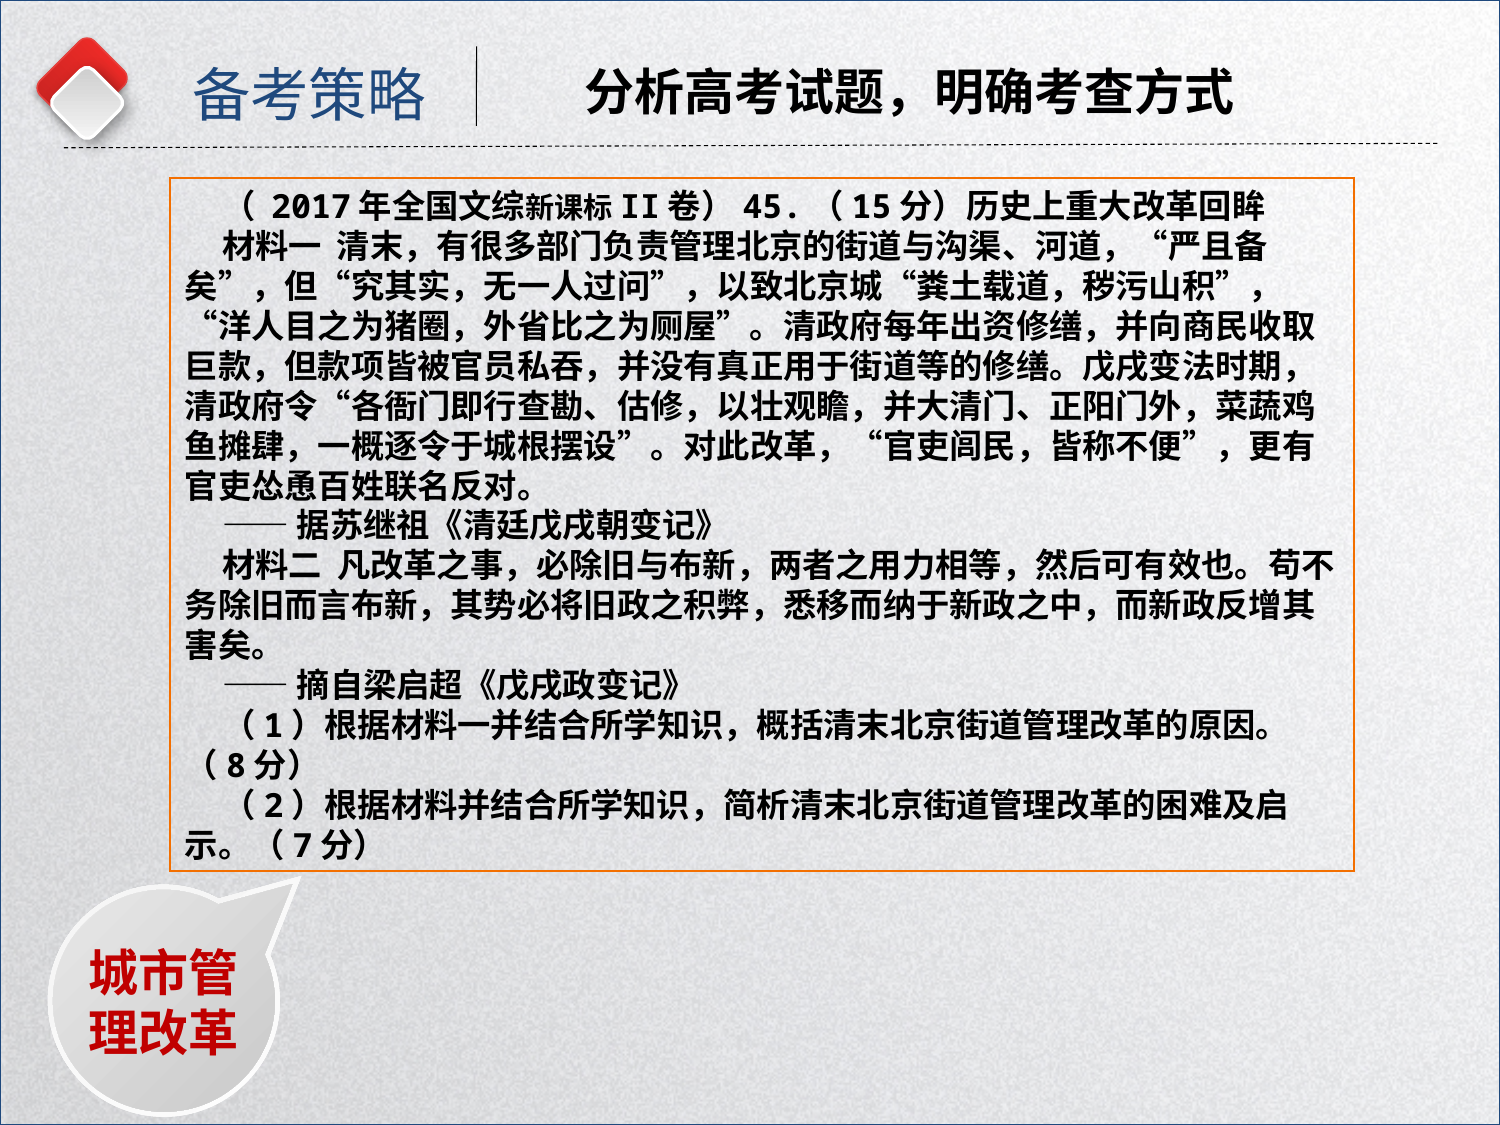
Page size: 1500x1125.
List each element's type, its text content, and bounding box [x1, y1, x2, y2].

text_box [73, 826, 306, 1125]
text_box 分析高考试题，明确考查方式 [569, 53, 1250, 129]
picture [1, 1, 1499, 1124]
text_box [37, 38, 127, 104]
text_box 备考策略 [143, 50, 475, 136]
text_box [51, 67, 123, 139]
text_box （ 2017年全国文综新课标II卷）45.（15分）历史上重大改革回眸 材料一 清末，有很多部门负责管理北京的街道与沟渠、河道，“严且备矣”，但“究其实，无一人过问”，以致北京城“粪土载道，秽污山积”，“洋人目之为猪圈，外省比之为厕屋”。清政府每年出资修缮，并向商民收取巨款，但款项皆被官员私吞，并没有真正用于街道等的修缮。戊戌变法时期，清政府令“各衙门即行查勘、估修，以壮观瞻，并大清门、正阳门外，菜蔬鸡鱼摊肆，一概逐令于城根摆设”。对此改革，“官吏闾民，皆称不便”，更有官吏怂恿百姓联名反对。 ——据苏继祖《清廷戊戌朝变记》 材料二 凡改革之事，必除旧与布新，两者之用力相等，然后可有效也。苟不务除旧而言布新，其势必将旧政之积弊，悉移而纳于新政之中，而新政反增其害矣。 ——摘自梁启超《戊戌政变记》 （1）根据材料一并结合所学知识，概括清末北京街道管理改革的原因。（8分） （2）根据材料并结合所学知识，简析清末北京街道管理改革的困难及启示。（7分） [169, 177, 1355, 872]
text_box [63, 143, 1439, 148]
